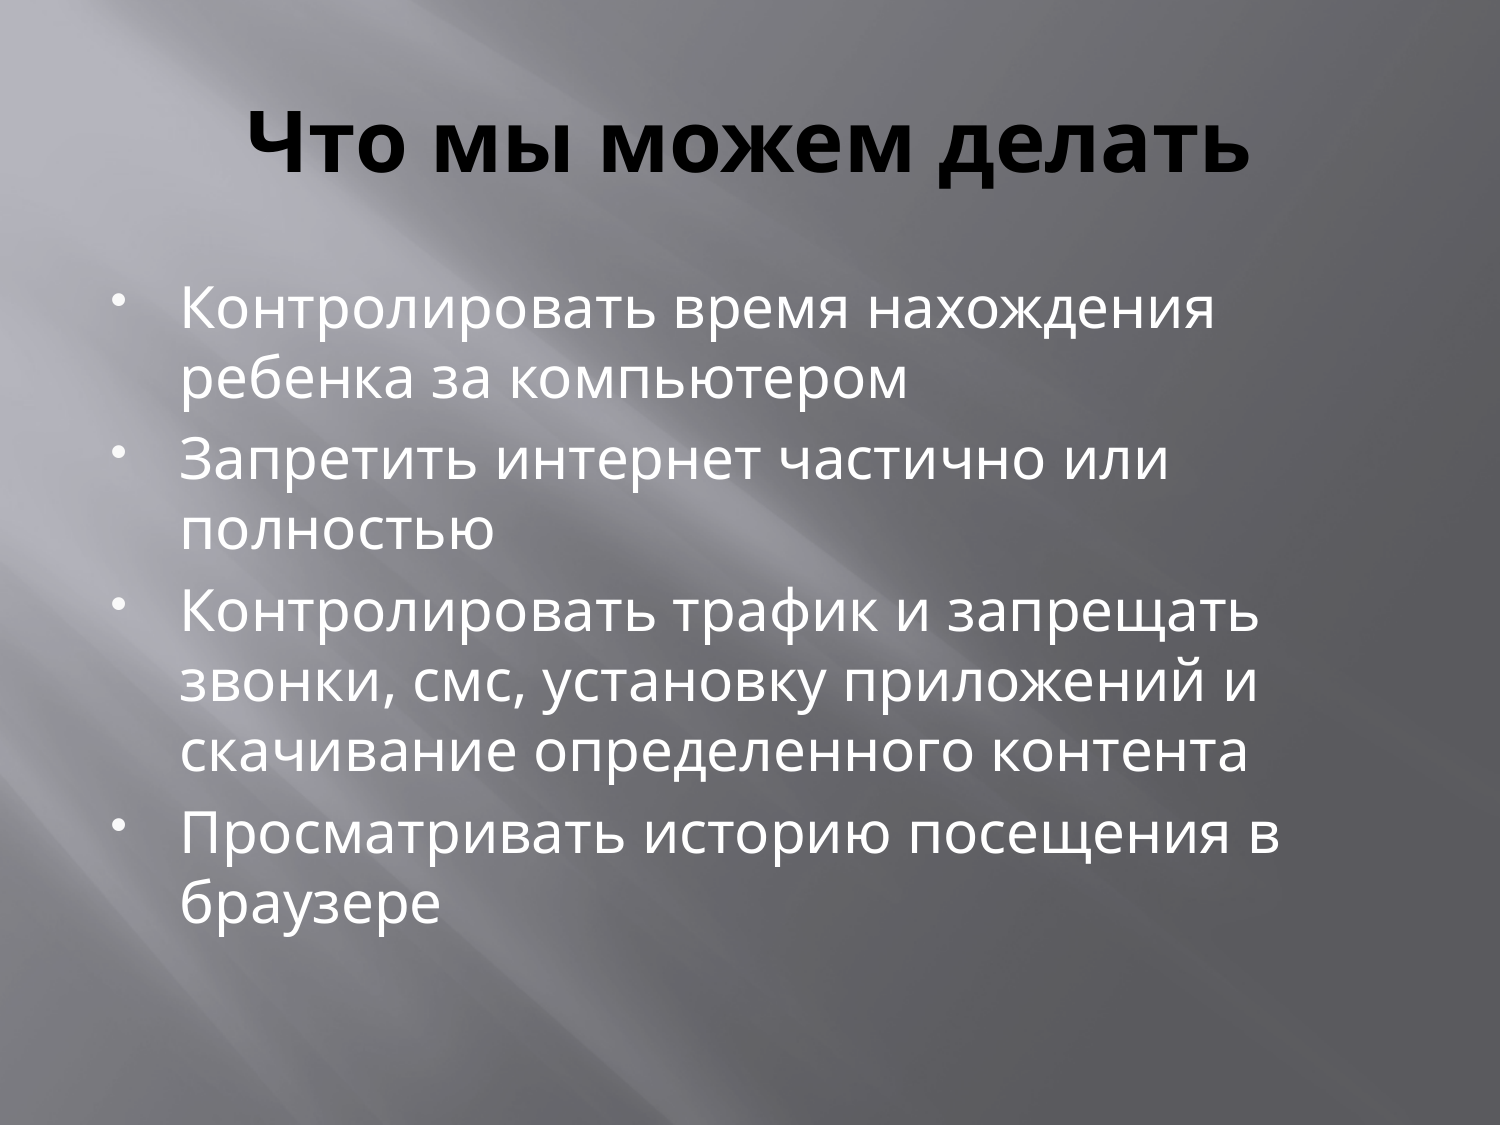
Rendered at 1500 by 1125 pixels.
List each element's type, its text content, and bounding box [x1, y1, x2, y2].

title Что мы можем делать [75, 45, 1425, 233]
list Контролировать время нахождения ребенка за компьютером Запретить интернет частично или полностью Контролировать трафик и запрещать звонки, смс, установку приложений и скачивание определенного контента Просматривать историю посещения в браузере [75, 262, 1425, 1035]
